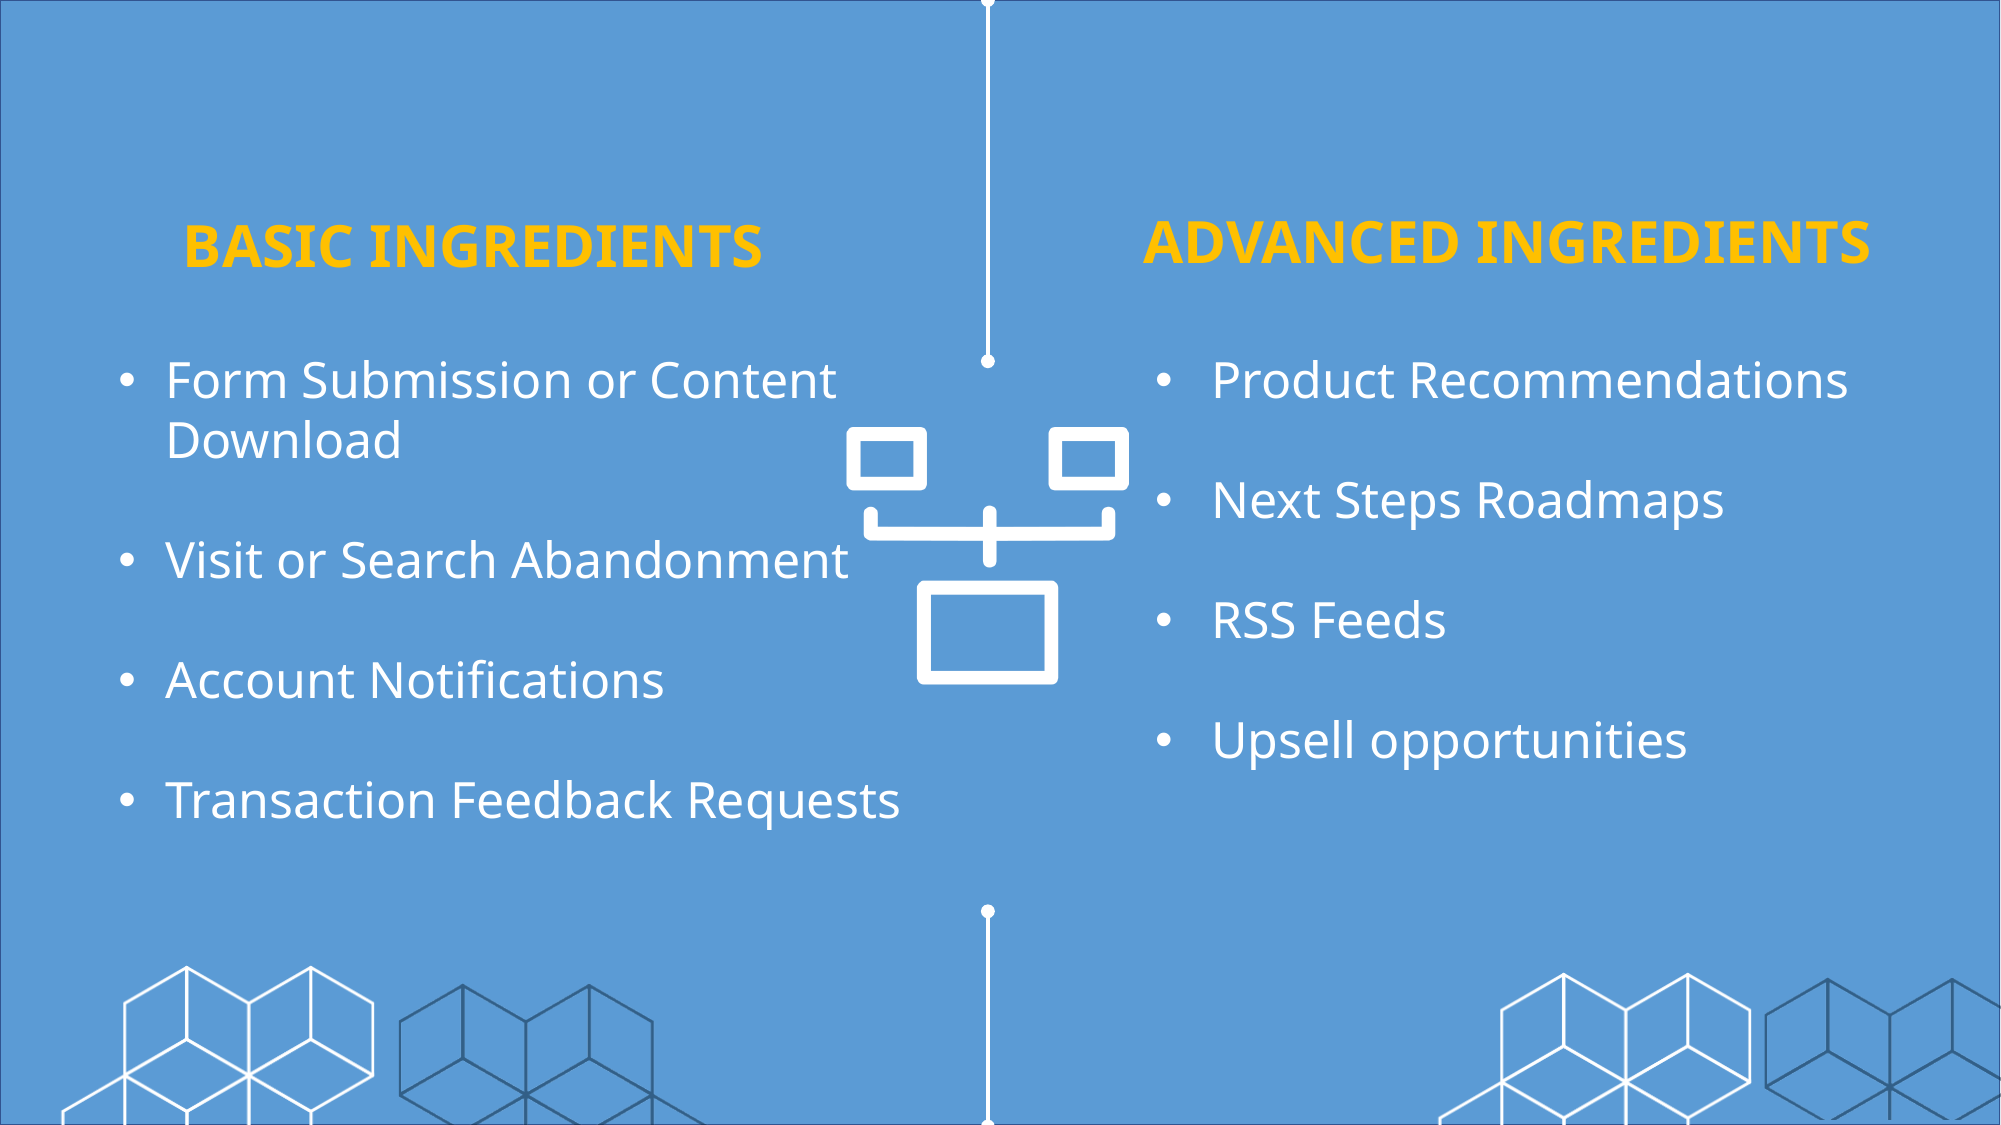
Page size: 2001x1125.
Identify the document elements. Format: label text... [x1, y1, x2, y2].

text_box Product Recommendations Next Steps Roadmaps RSS Feeds Upsell opportunities [1140, 341, 1976, 777]
picture [1376, 972, 1752, 1125]
text_box [0, 0, 2000, 1125]
text_box BASIC INGREDIENTS [78, 202, 869, 381]
text_box Form Submission or Content Download Visit or Search Abandonment Account Notifications Transaction Feedback Requests [103, 341, 917, 837]
picture [398, 983, 781, 1125]
picture [0, 965, 375, 1125]
text_box ADVANCED INGREDIENTS [1117, 197, 1897, 317]
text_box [824, 388, 1152, 716]
picture [1764, 977, 2001, 1120]
